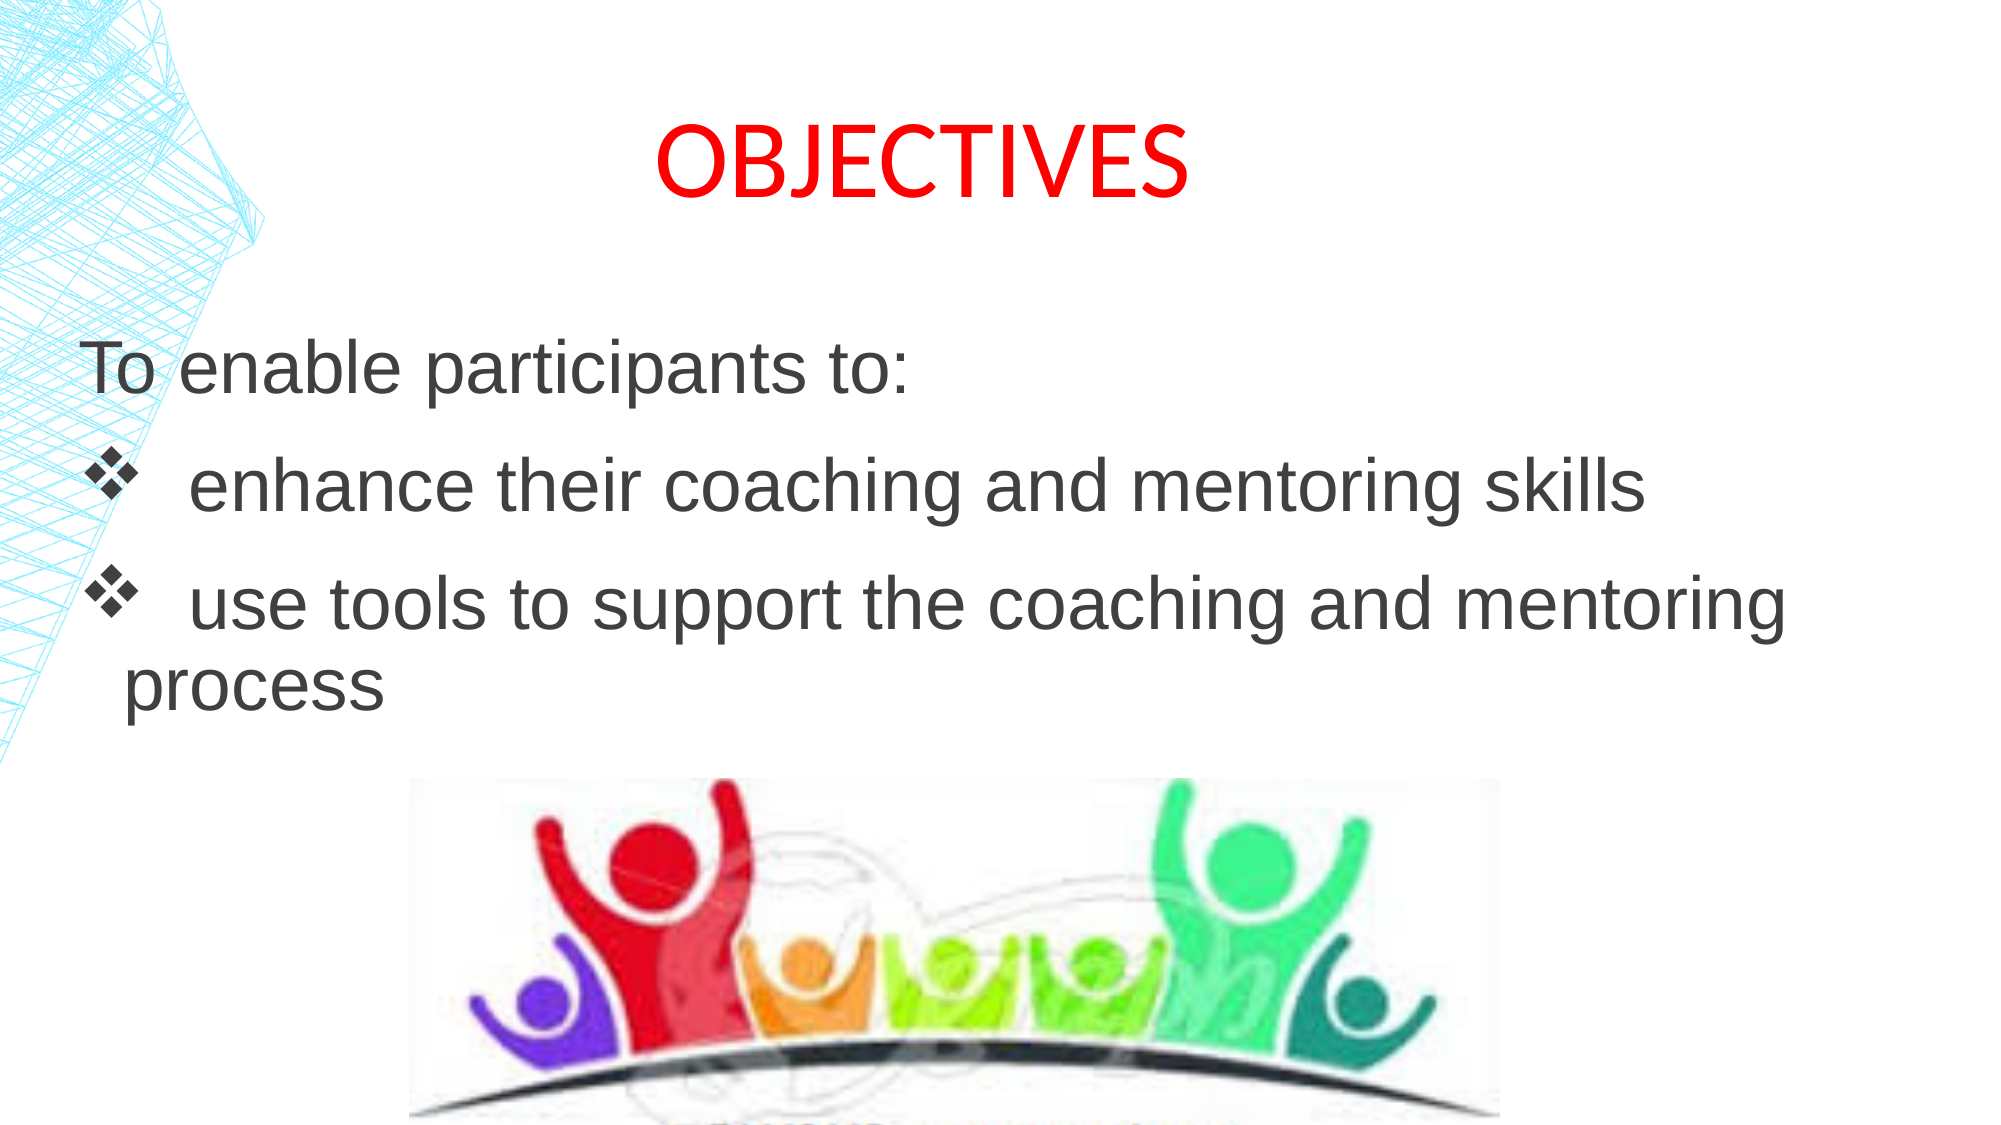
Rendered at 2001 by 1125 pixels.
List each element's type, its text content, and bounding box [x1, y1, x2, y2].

list To enable participants to: enhance their coaching and mentoring skills use tools to support the coaching and mentoring process [63, 270, 1960, 814]
title Objectives [346, 57, 1500, 228]
picture [0, 0, 2001, 1125]
